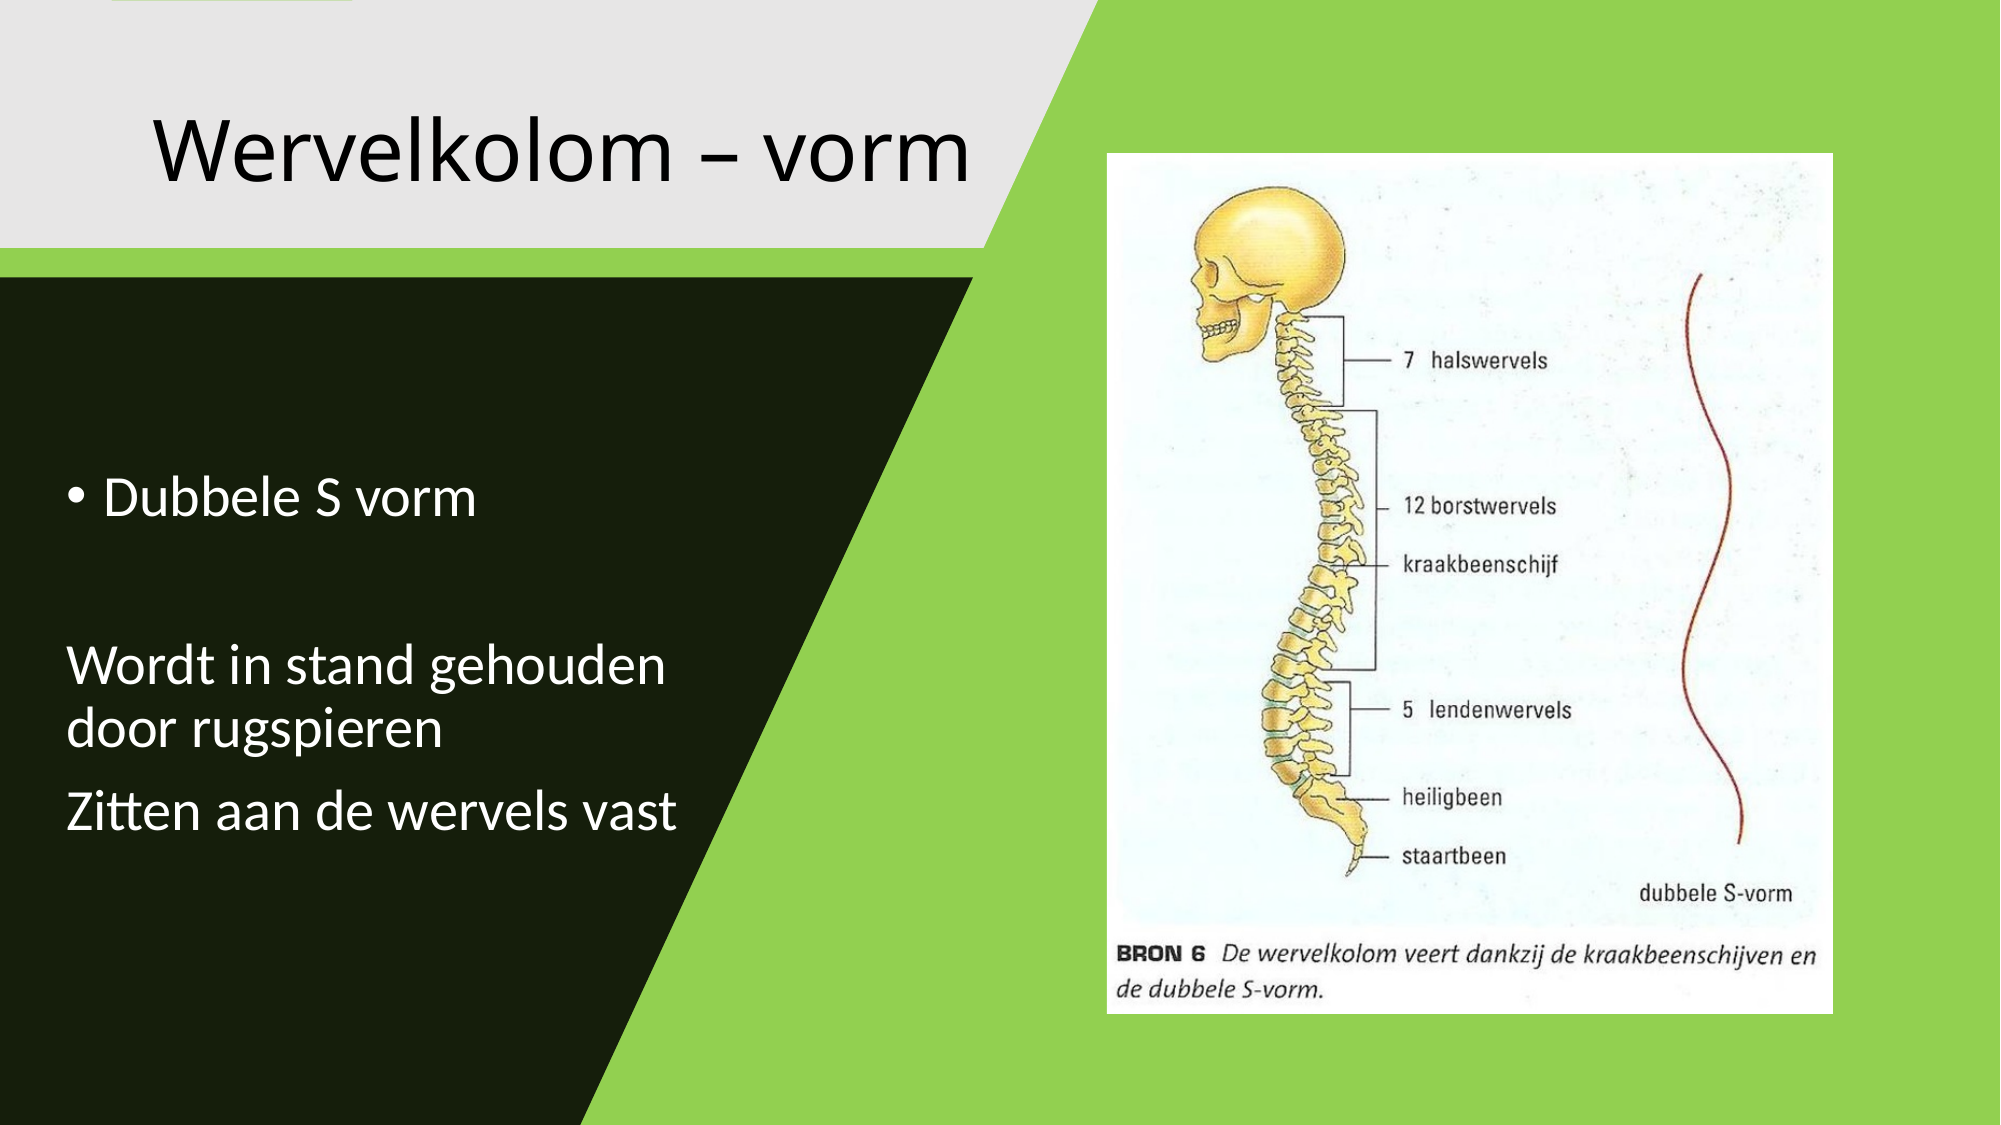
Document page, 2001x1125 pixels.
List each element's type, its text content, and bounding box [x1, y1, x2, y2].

list Dubbele S vorm Wordt in stand gehouden door rugspieren Zitten aan de wervels vast [51, 356, 729, 954]
title Wervelkolom – vorm [137, 59, 1014, 248]
text_box [0, 276, 975, 1125]
text_box [0, 0, 1100, 249]
picture [1106, 153, 1833, 1014]
